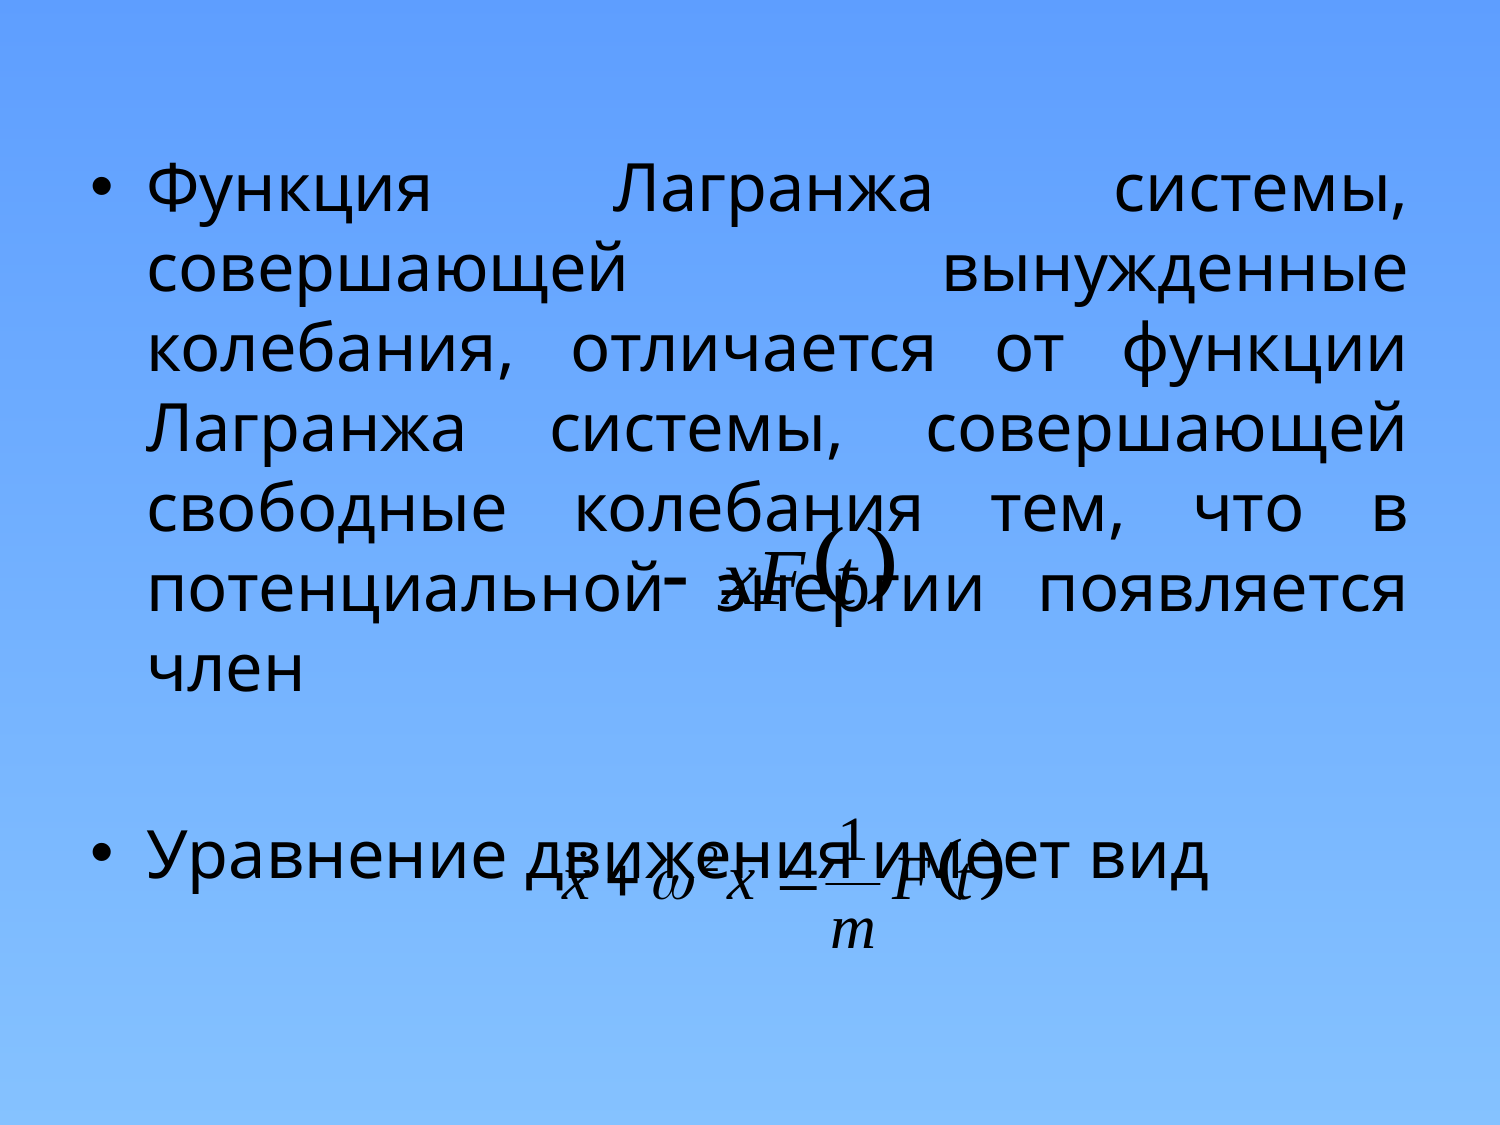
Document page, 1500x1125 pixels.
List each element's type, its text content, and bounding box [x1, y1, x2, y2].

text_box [549, 799, 1006, 963]
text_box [650, 524, 901, 638]
list Функция Лагранжа системы, совершающей вынужденные колебания, отличается от функции Лагранжа системы, совершающей свободные колебания тем, что в потенциальной энергии появляется член Уравнение движения имеет вид [75, 137, 1425, 1005]
